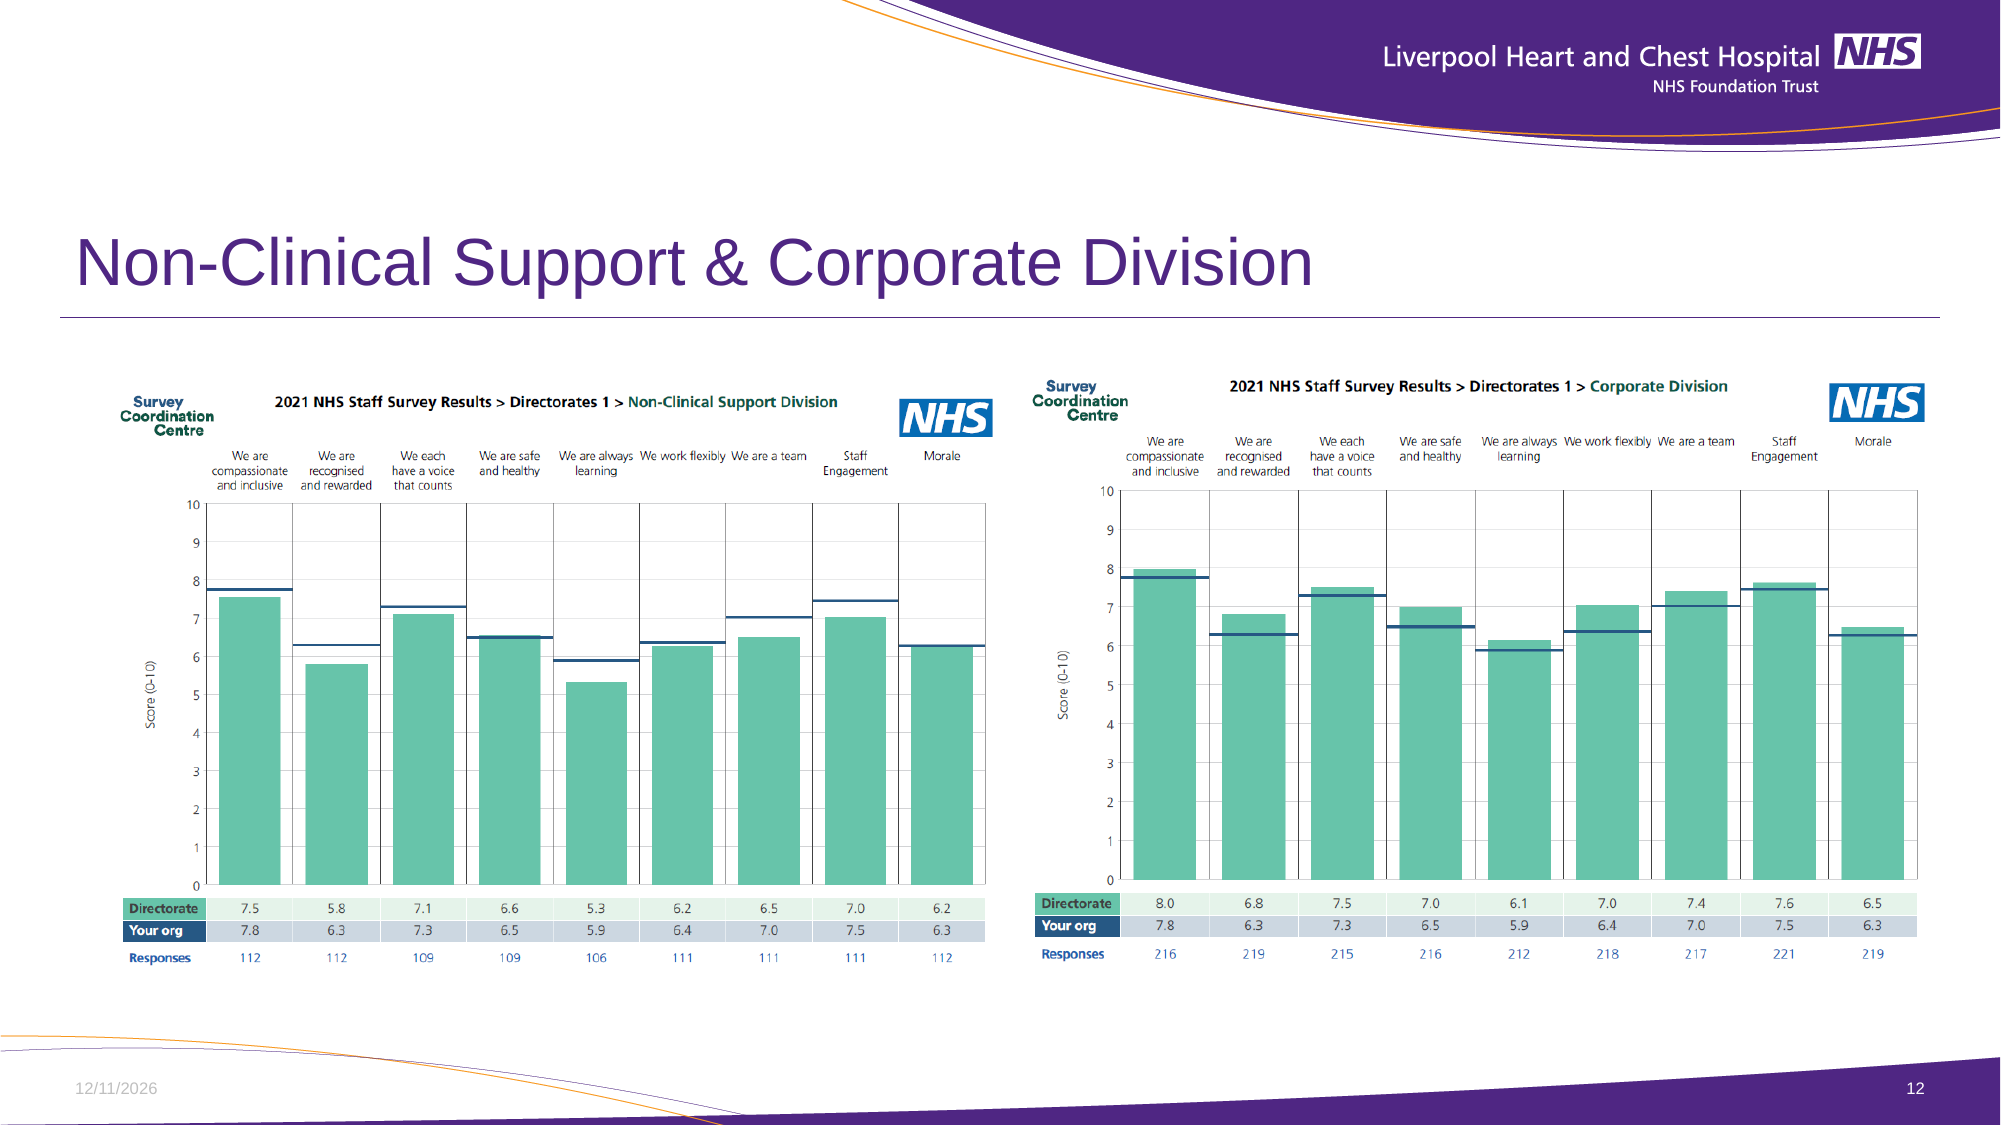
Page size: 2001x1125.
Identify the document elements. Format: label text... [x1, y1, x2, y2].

picture [0, 0, 2001, 1125]
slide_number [60, 1058, 511, 1118]
title Non-Clinical Support & Corporate Division [60, 169, 1940, 308]
slide_number 12 [1489, 1058, 1940, 1118]
